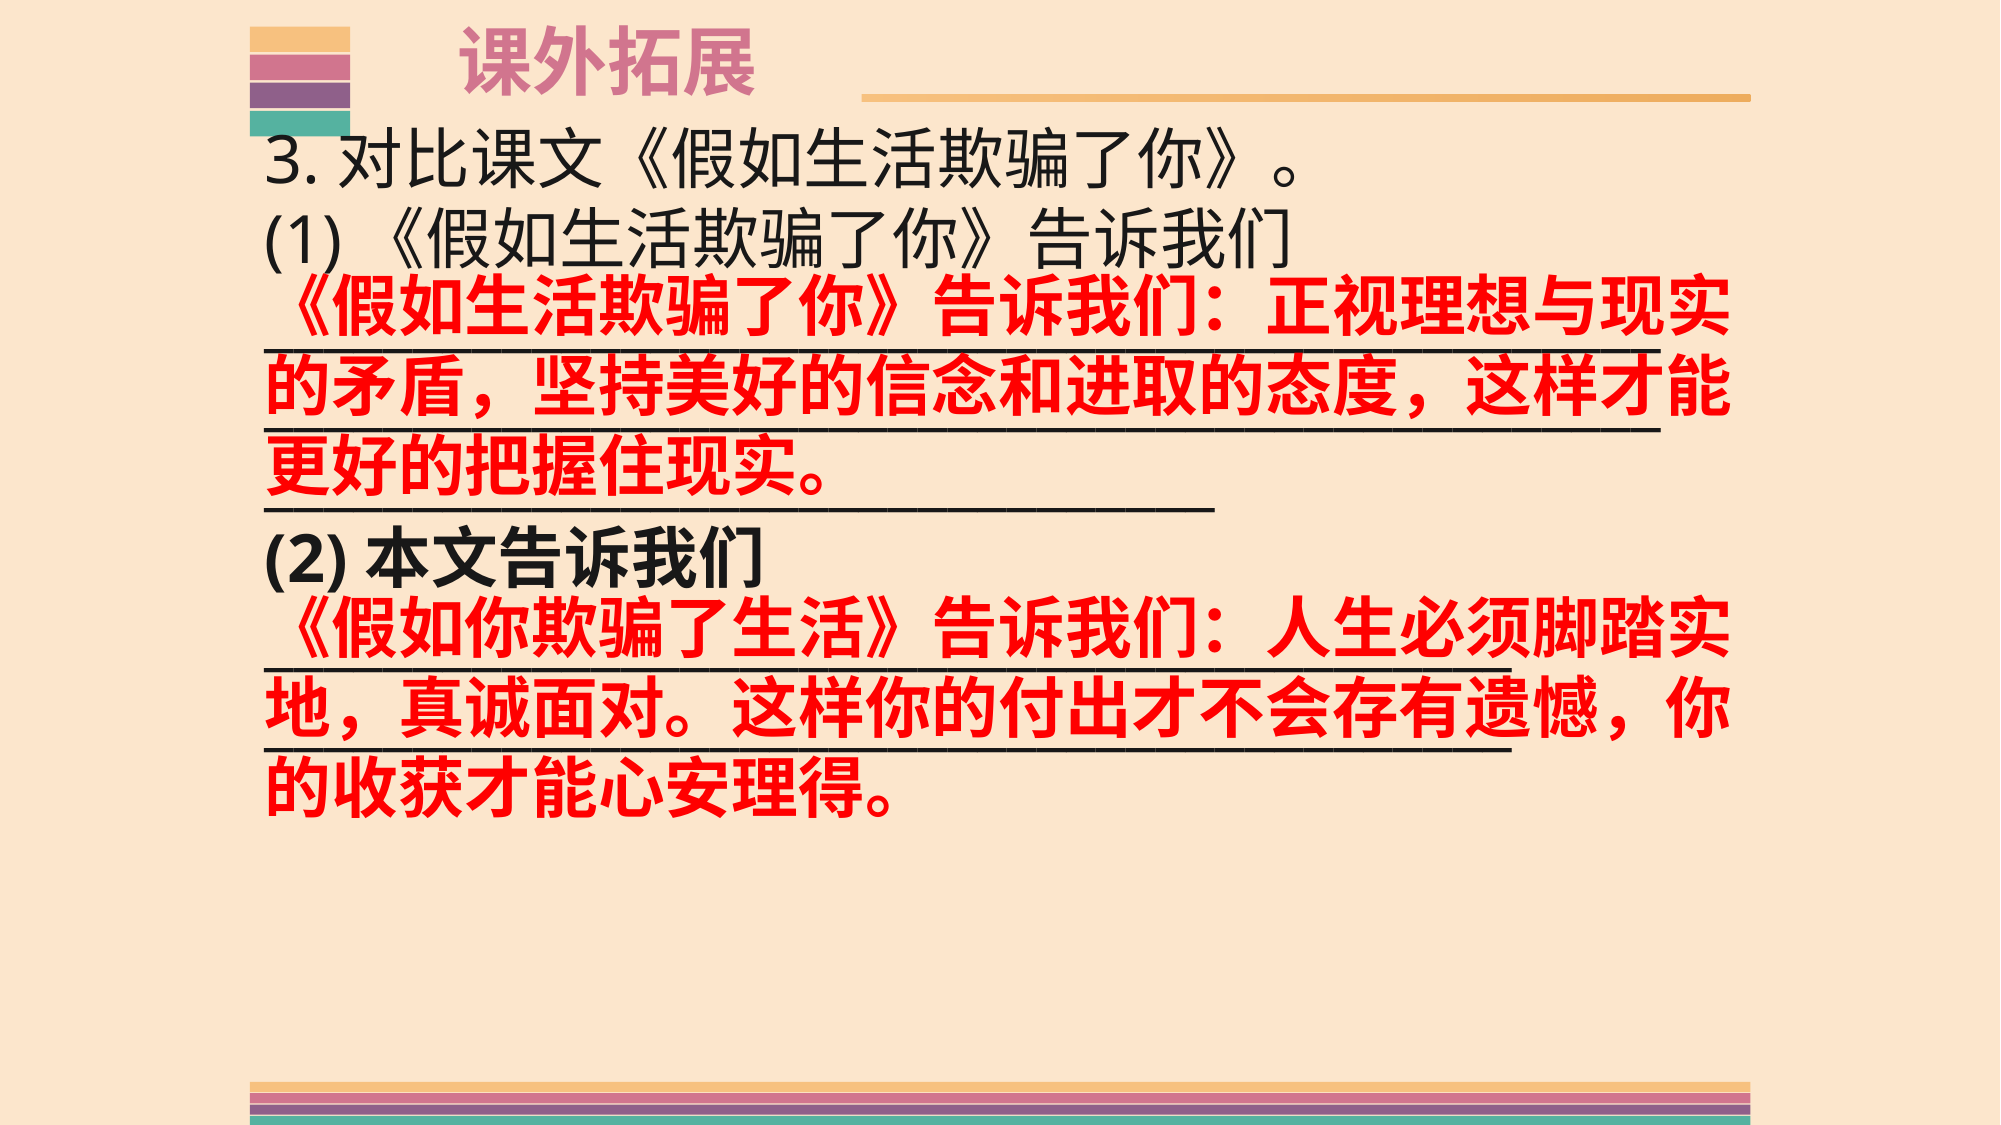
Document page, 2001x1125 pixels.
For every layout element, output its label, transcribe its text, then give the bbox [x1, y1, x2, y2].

text_box 《假如你欺骗了生活》告诉我们：人生必须脚踏实地，真诚面对。这样你的付出才不会存有遗憾，你的收获才能心安理得。 [249, 578, 1750, 834]
text_box [861, 94, 1751, 103]
text_box 课外拓展 [345, 7, 870, 109]
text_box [249, 26, 351, 137]
text_box 3.对比课文《假如生活欺骗了你》。 (1)《假如生活欺骗了你》告诉我们______________________________________________________________________________________________________________________________ (2)本文告诉我们__________________________________________ __________________________________________ [249, 109, 1689, 256]
text_box 《假如生活欺骗了你》告诉我们：正视理想与现实的矛盾，坚持美好的信念和进取的态度，这样才能更好的把握住现实。 [249, 256, 1750, 511]
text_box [249, 1081, 1751, 1125]
text_box 3.对比课文《假如生活欺骗了你》。 (1)《假如生活欺骗了你》告诉我们______________________________________________________________________________________________________________________________ (2)本文告诉我们__________________________________________ __________________________________________ [249, 511, 1689, 578]
